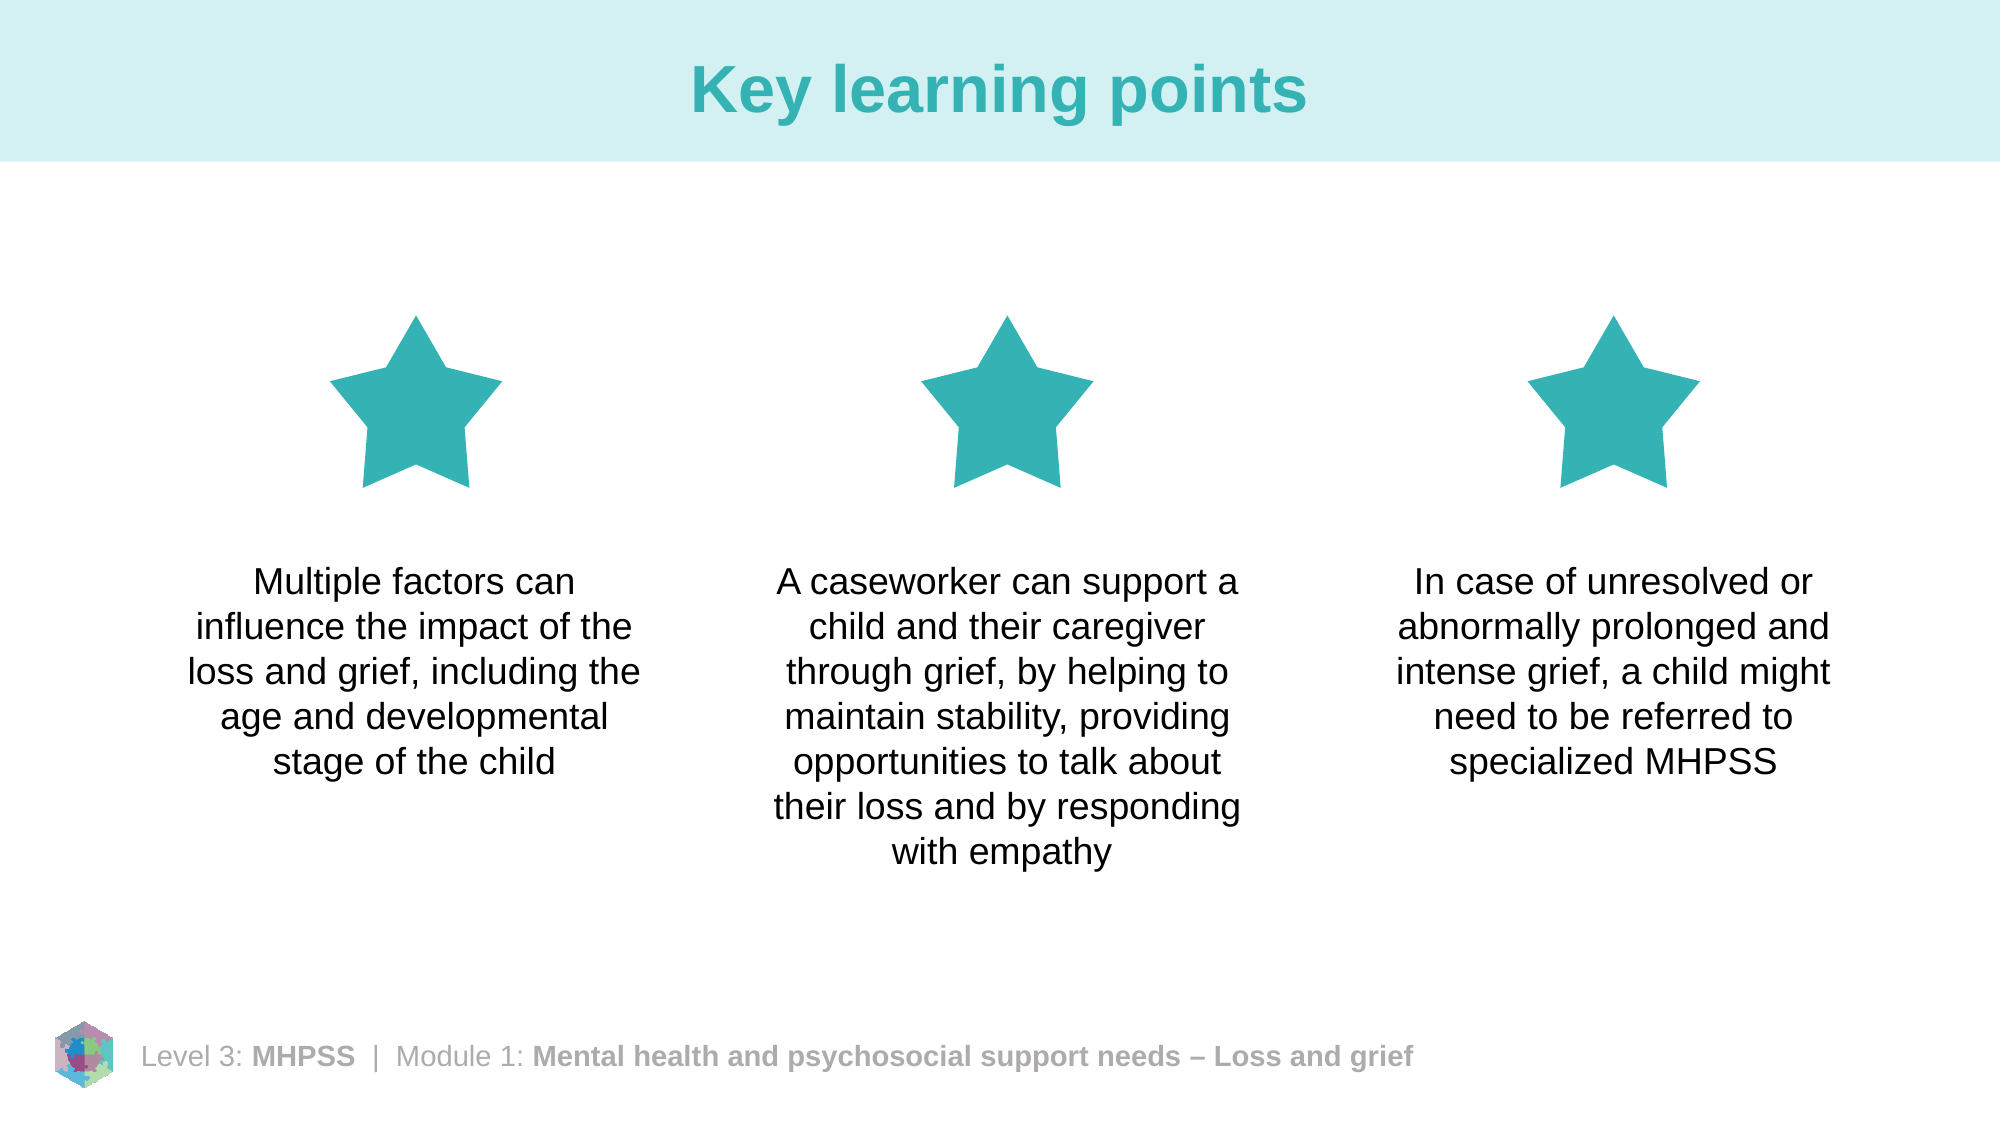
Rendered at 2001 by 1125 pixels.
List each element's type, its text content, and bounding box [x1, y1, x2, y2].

text_box A caseworker can support a child and their caregiver through grief, by helping to maintain stability, providing opportunities to talk about their loss and by responding with empathy [756, 549, 1258, 880]
text_box In case of unresolved or abnormally prolonged and intense grief, a child might need to be referred to specialized MHPSS [1364, 549, 1863, 790]
title Key learning points [137, 19, 1863, 163]
text_box [921, 315, 1094, 488]
text_box [1527, 315, 1700, 488]
text_box [329, 315, 503, 488]
picture [55, 1021, 113, 1088]
text_box Multiple factors can influence the impact of the loss and grief, including the age and developmental stage of the child [163, 549, 665, 790]
